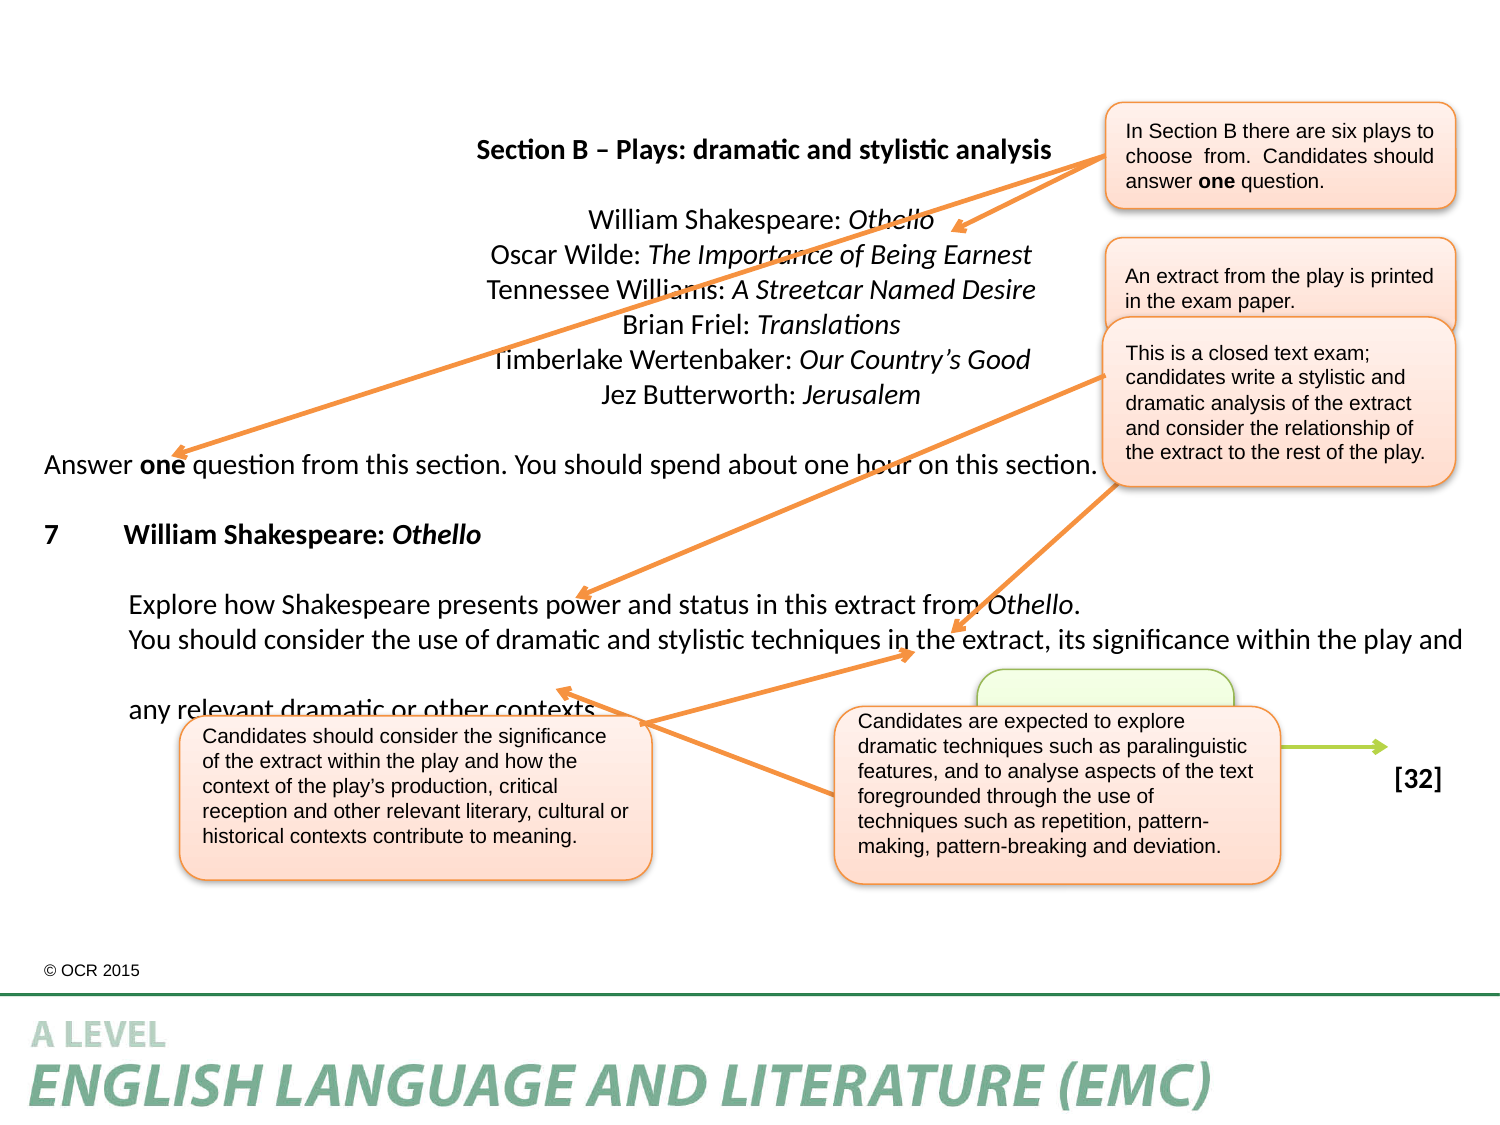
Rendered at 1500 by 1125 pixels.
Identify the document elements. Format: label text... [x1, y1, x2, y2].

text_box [170, 155, 1106, 457]
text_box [574, 464, 1106, 599]
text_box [950, 336, 1281, 634]
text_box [555, 688, 835, 796]
text_box This is a closed text exam; candidates write a stylistic and dramatic analysis of the extract and consider the relationship of the extract to the rest of the play. [1111, 316, 1457, 488]
picture [0, 993, 1500, 1125]
text_box AO1: 5% AO2: 6% AO3: 5% 16% of total A level [976, 668, 1235, 704]
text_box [639, 651, 916, 725]
text_box Candidates should consider the significance of the extract within the play and how the context of the play’s production, critical reception and other relevant literary, cultural or historical contexts contribute to meaning. [178, 714, 653, 881]
text_box Section B – Plays: dramatic and stylistic analysis William Shakespeare: Othello Oscar Wilde: The Importance of Being Earnest Tennessee Williams: A Streetcar Named Desire Brian Friel: Translations Timberlake Wertenbaker: Our Country’s Good Jez Butterworth: Jerusalem Answer one question from this section. You should spend about one hour on this section. 7 William Shakespeare: Othello Explore how Shakespeare presents power and status in this extract from Othello. You should consider the use of dramatic and stylistic techniques in the extract, its significance within the play and any relevant dramatic or other contexts. [32] [29, 123, 1500, 942]
text_box Candidates are expected to explore dramatic techniques such as paralinguistic features, and to analyse aspects of the text foregrounded through the use of techniques such as repetition, pattern-making, pattern-breaking and deviation. [833, 705, 1282, 885]
text_box In Section B there are six plays to choose from. Candidates should answer one question. [1104, 101, 1457, 210]
